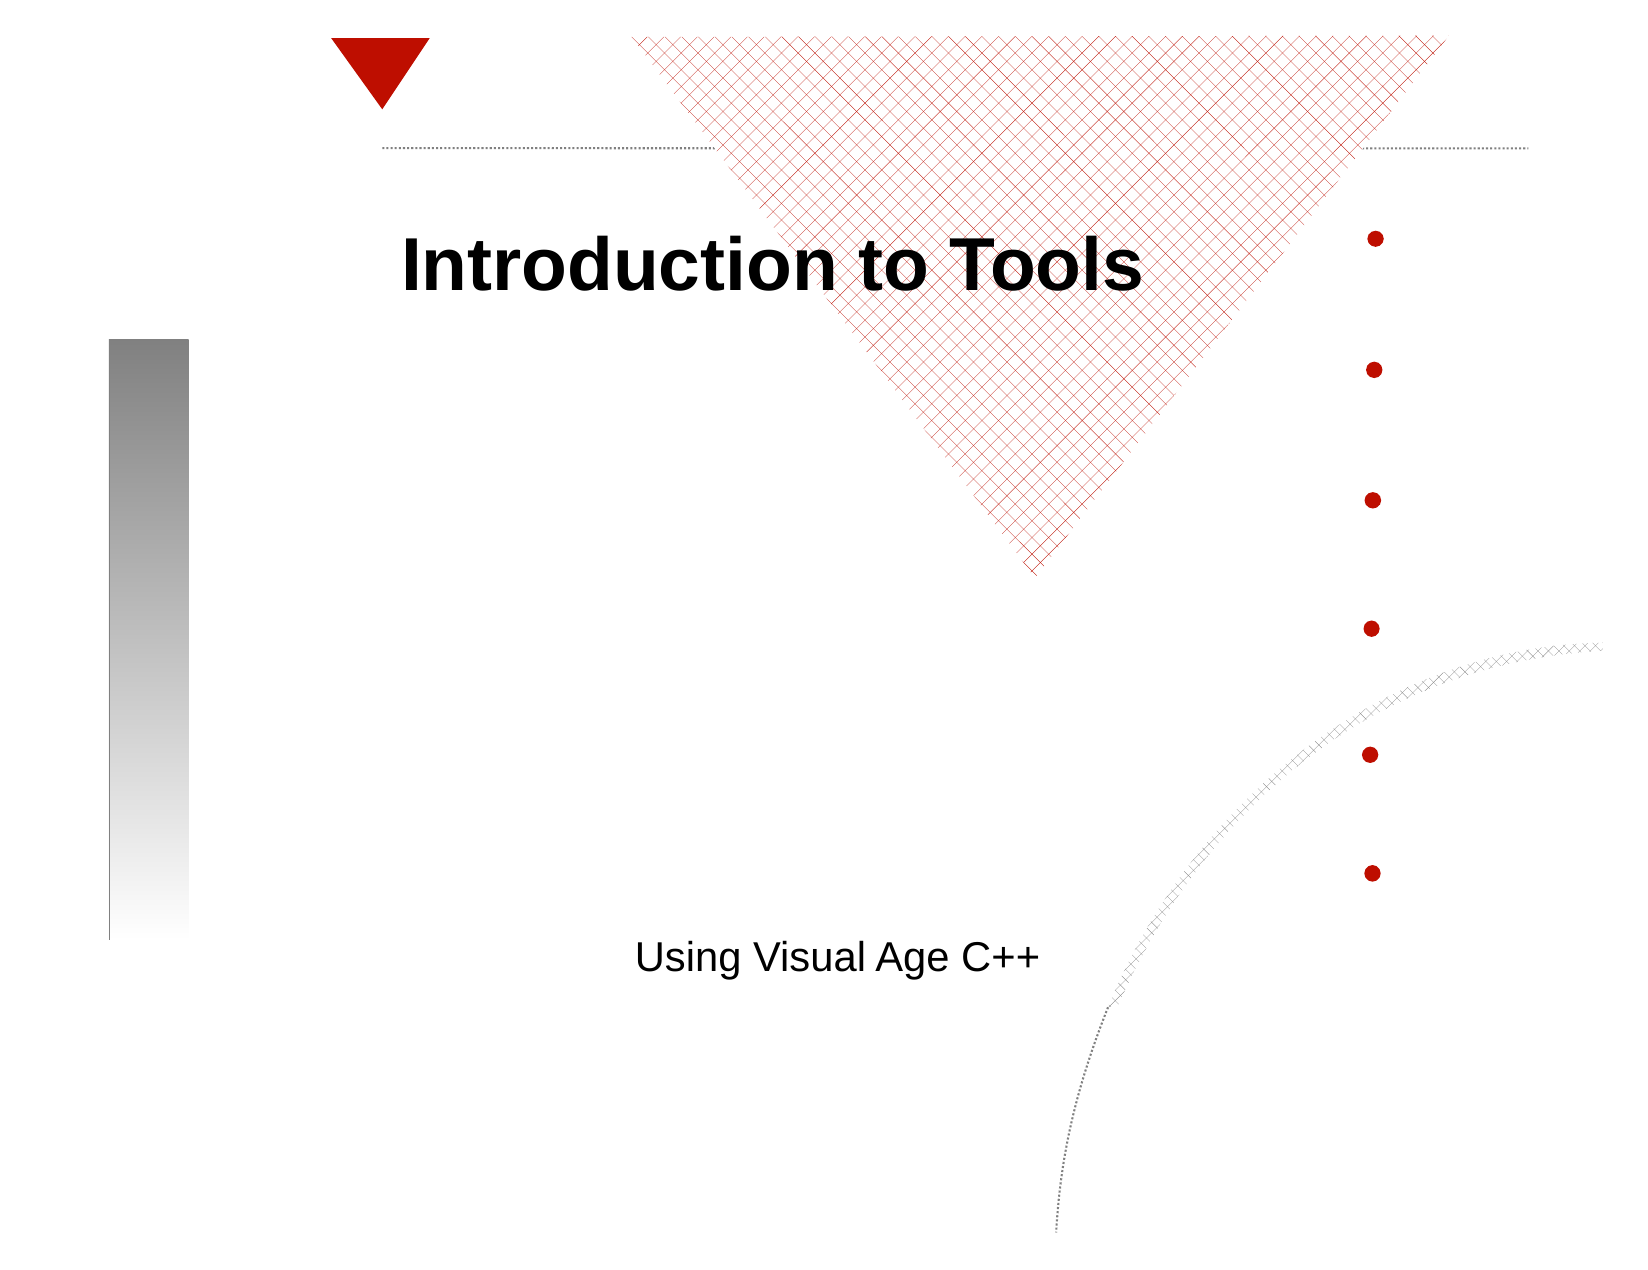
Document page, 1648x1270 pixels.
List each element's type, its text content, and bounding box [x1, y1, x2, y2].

subtitle Using Visual Age C++ [261, 922, 1415, 994]
title Introduction to Tools [386, 159, 1549, 362]
